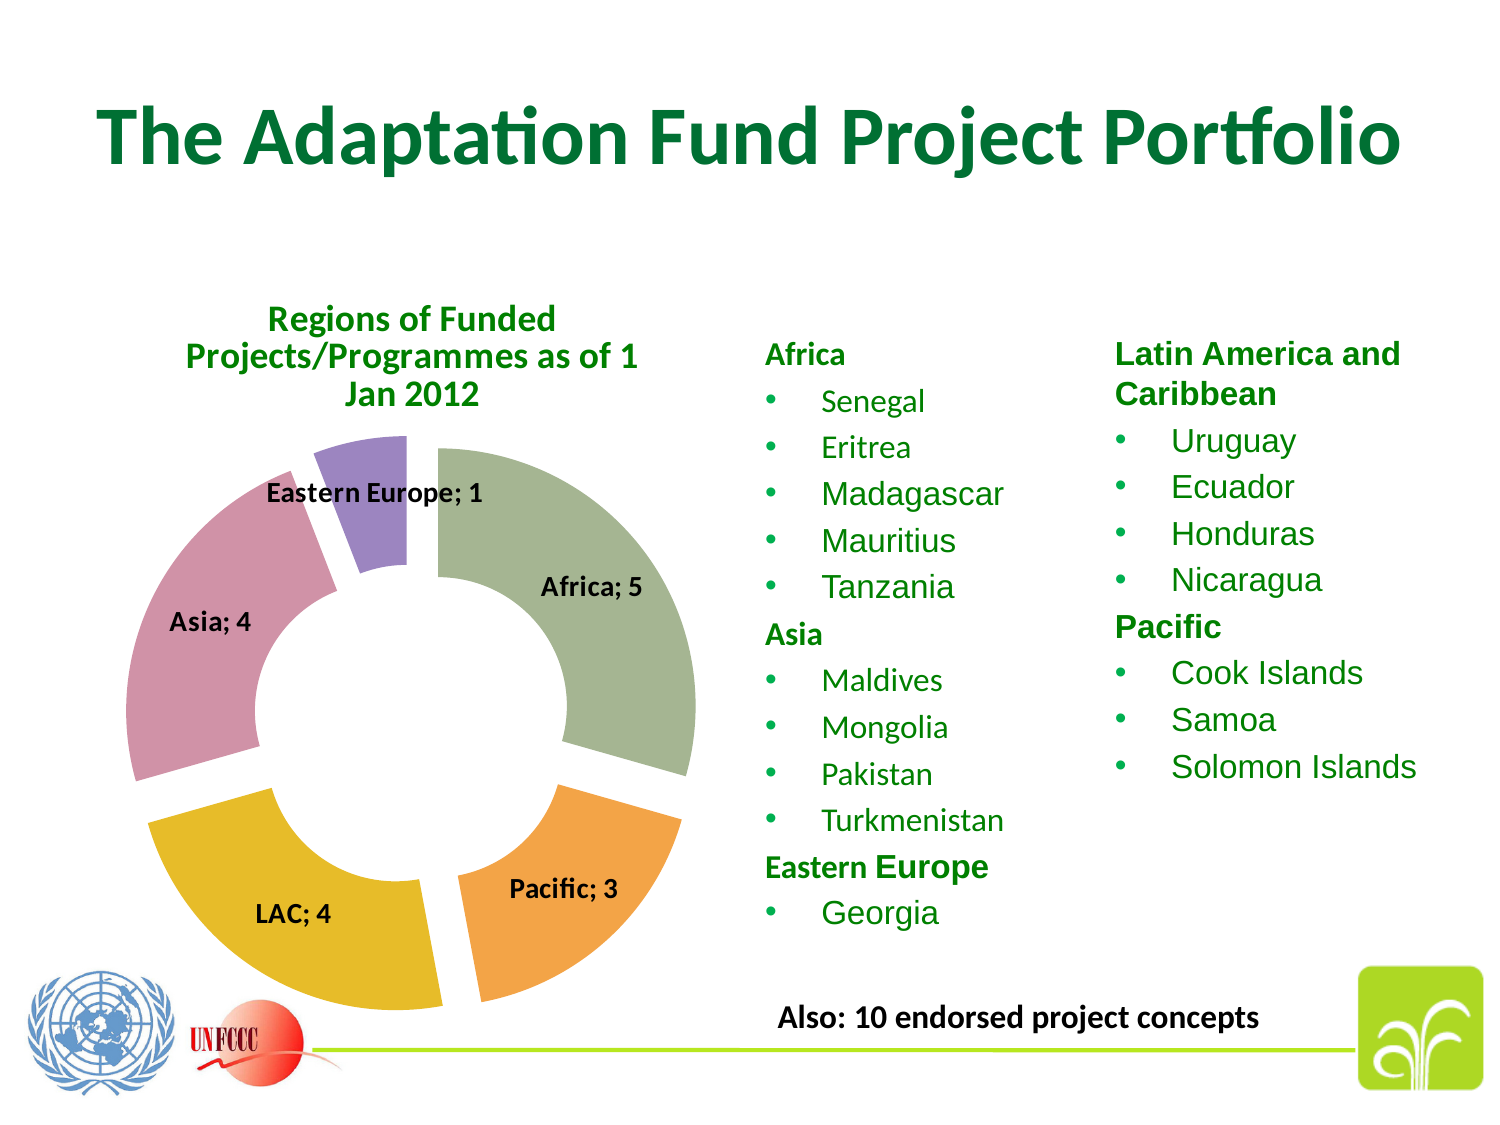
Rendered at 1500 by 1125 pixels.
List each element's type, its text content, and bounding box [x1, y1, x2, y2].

picture [1324, 948, 1500, 1105]
text_box Latin America and Caribbean Uruguay Ecuador Honduras Nicaragua Pacific Cook Islands Samoa Solomon Islands [1100, 324, 1438, 793]
picture [24, 962, 351, 1106]
chart [87, 287, 738, 1031]
text_box Also: 10 endorsed project concepts [762, 987, 1319, 1048]
title The Adaptation Fund Project Portfolio [74, 37, 1426, 226]
text_box Africa Senegal Eritrea Madagascar Mauritius Tanzania Asia Maldives Mongolia Pakistan Turkmenistan Eastern Europe Georgia [749, 324, 1200, 963]
